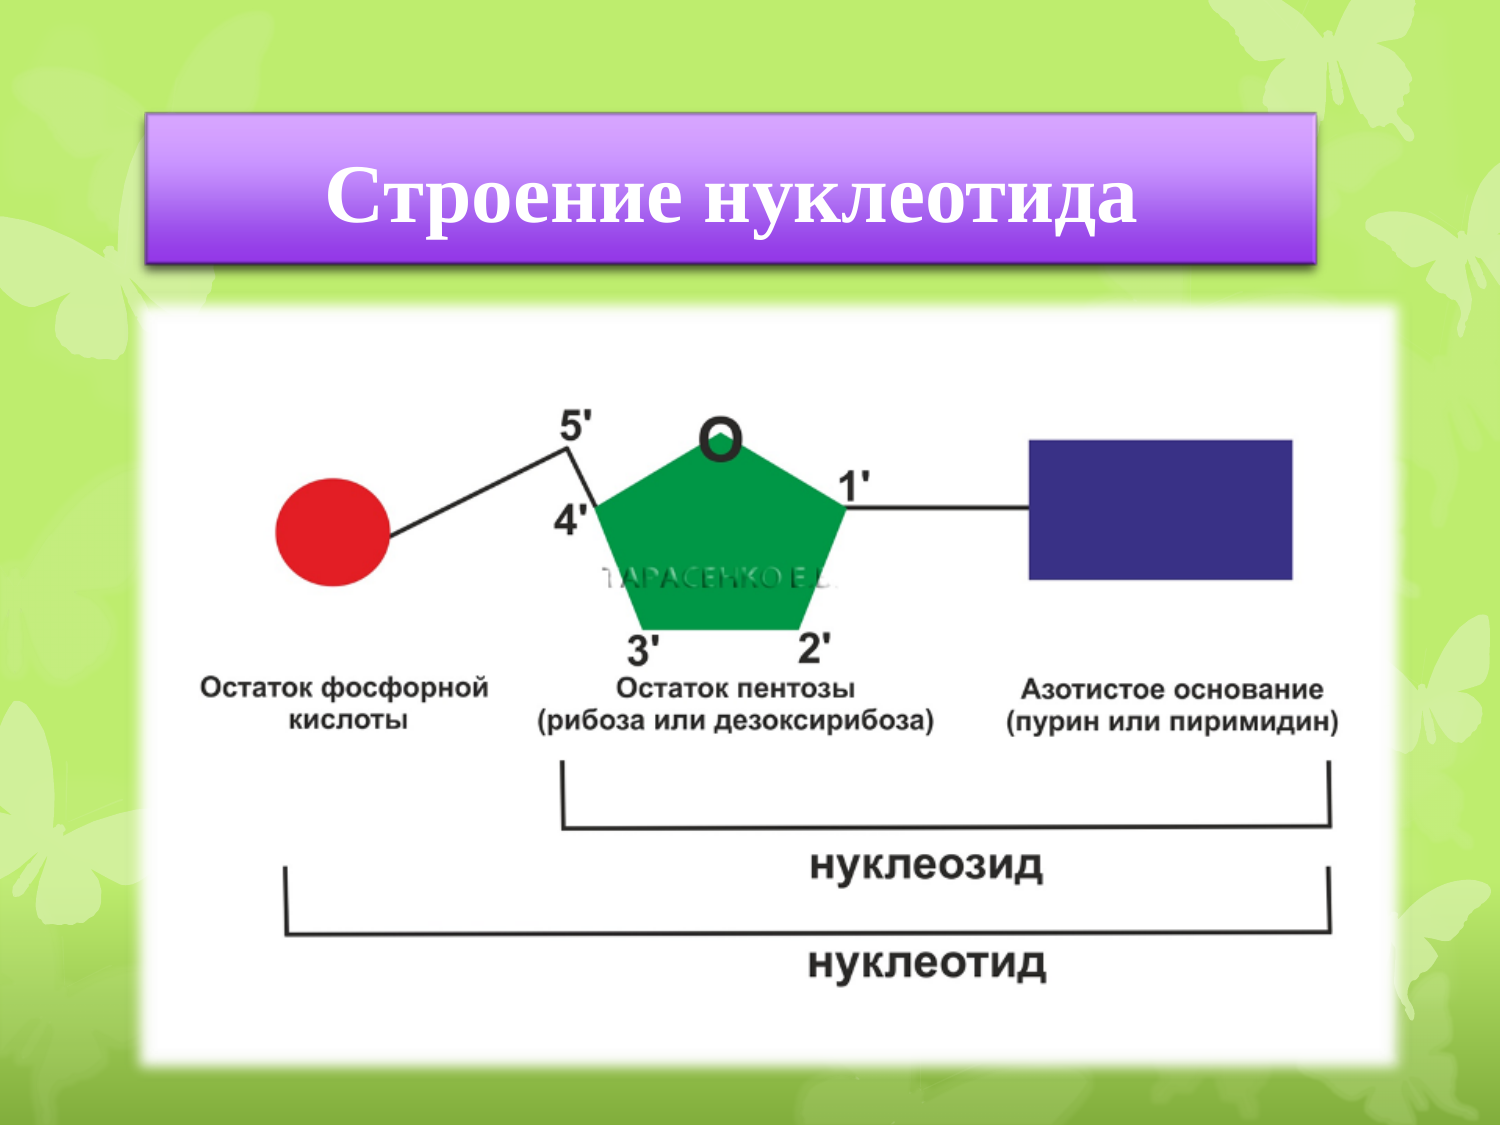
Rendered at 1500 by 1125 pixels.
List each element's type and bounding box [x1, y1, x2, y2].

text_box [129, 102, 1334, 289]
picture [122, 287, 1417, 1085]
